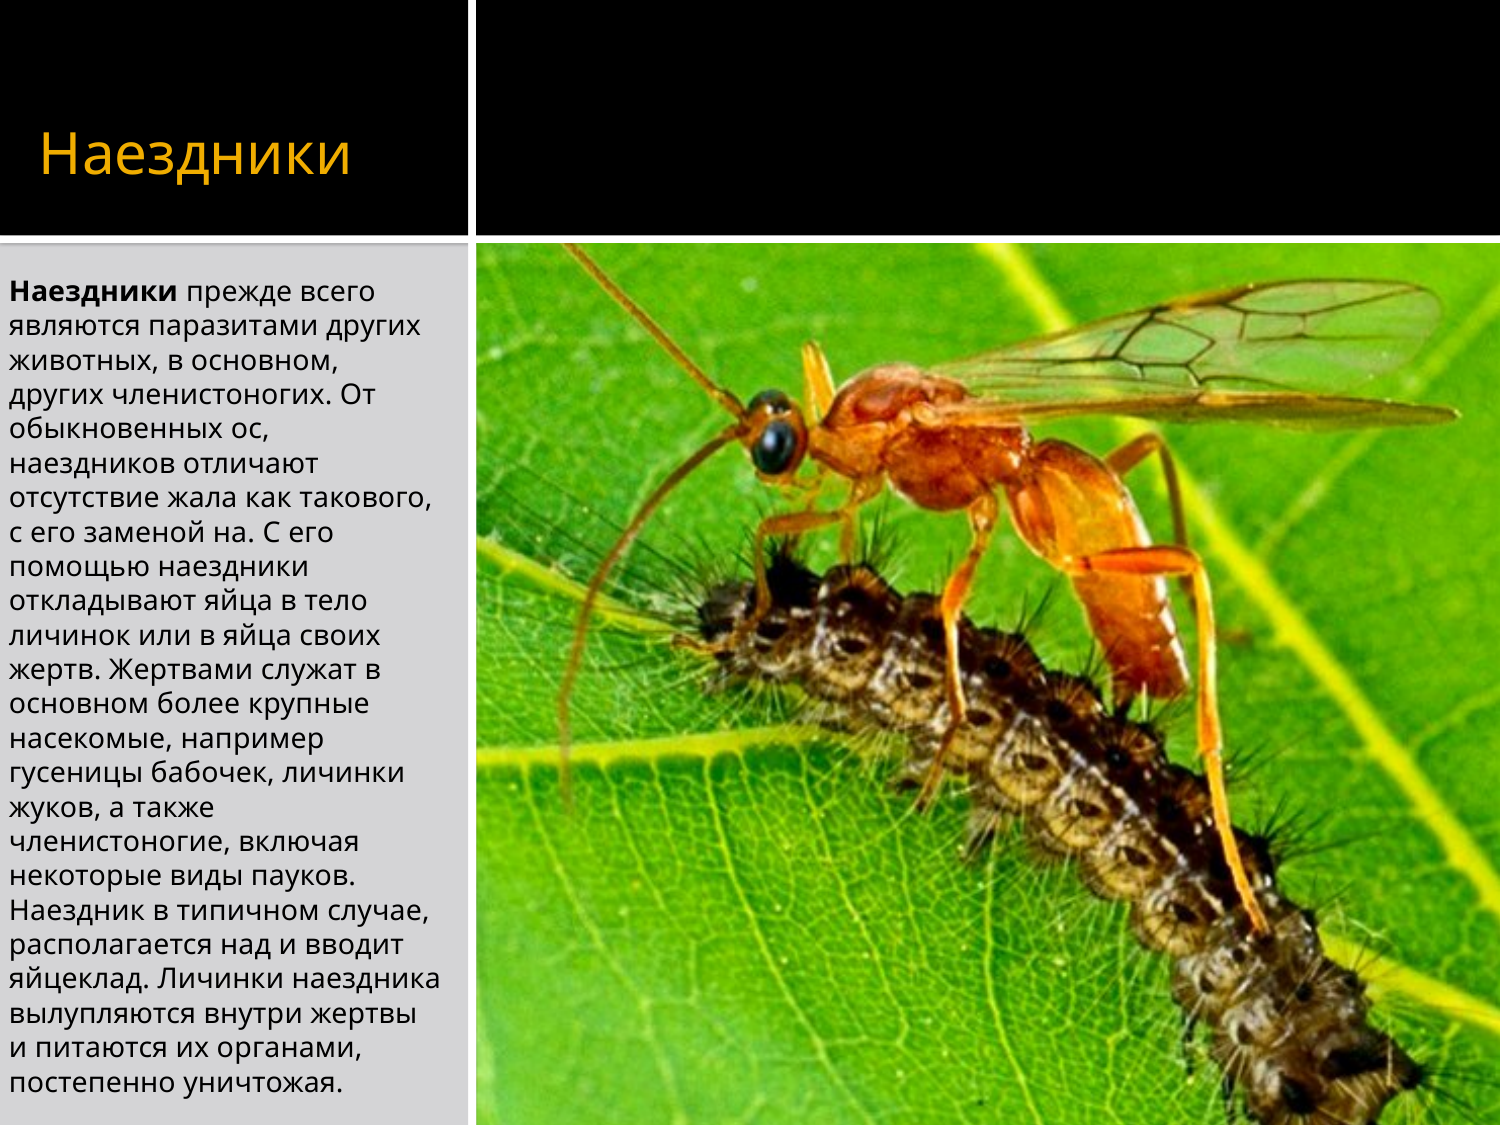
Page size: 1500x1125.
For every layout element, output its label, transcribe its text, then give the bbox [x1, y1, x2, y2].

list Наездники прежде всего являются паразитами других животных, в основном, других членистоногих. От обыкновенных ос, наездников отличают отсутствие жала как такового, с его заменой на. С его помощью наездники откладывают яйца в тело личинок или в яйца своих жертв. Жертвами служат в основном более крупные насекомые, например гусеницы бабочек, личинки жуков, а также членистоногие, включая некоторые виды пауков. Наездник в типичном случае, располагается над и вводит яйцеклад. Личинки наездника вылупляются внутри жертвы и питаются их органами, постепенно уничтожая. [0, 257, 457, 1125]
title Наездники [26, 25, 457, 186]
picture [476, 243, 1500, 1125]
